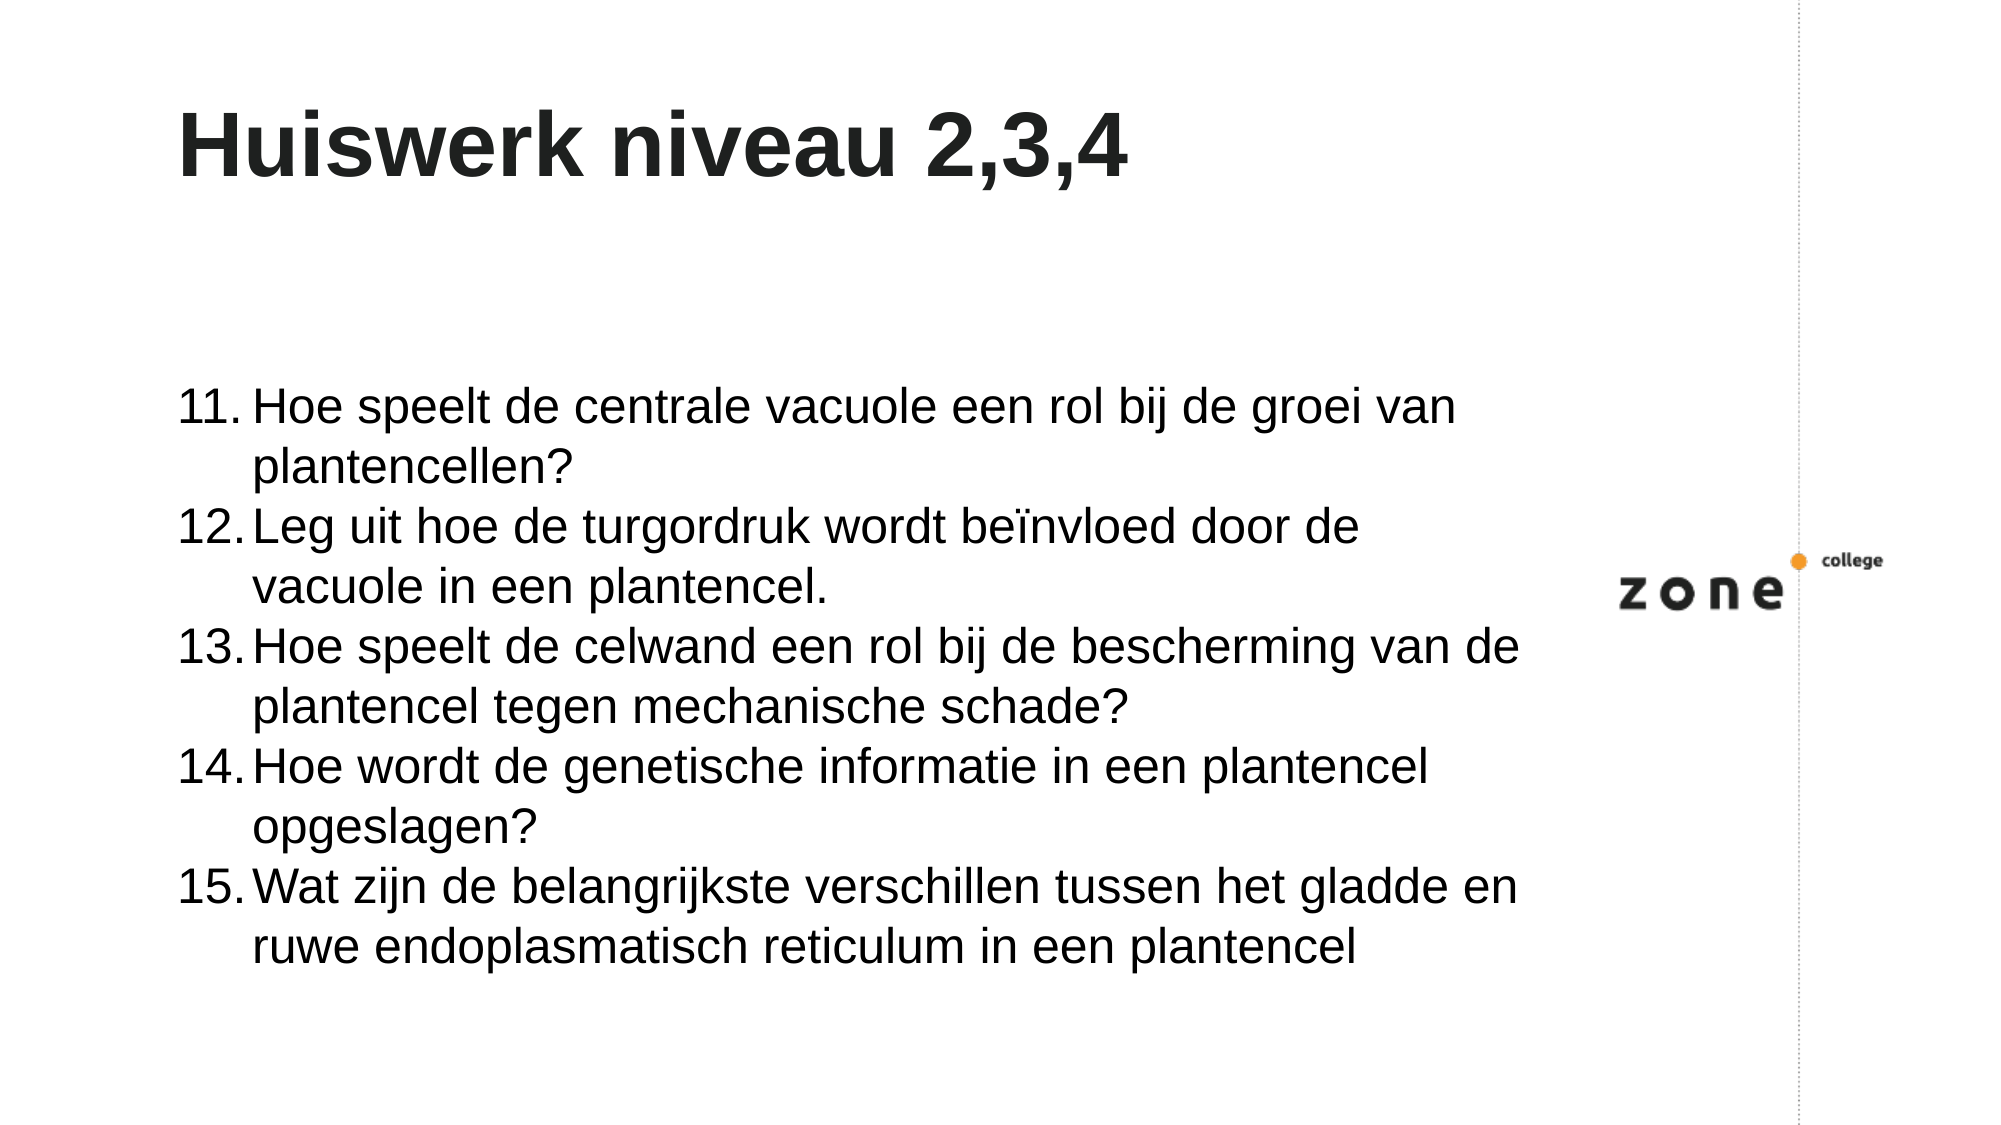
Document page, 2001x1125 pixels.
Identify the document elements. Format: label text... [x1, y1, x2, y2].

picture [1596, 0, 2001, 1125]
list Hoe speelt de centrale vacuole een rol bij de groei van plantencellen? Leg uit hoe de turgordruk wordt beïnvloed door de vacuole in een plantencel. Hoe speelt de celwand een rol bij de bescherming van de plantencel tegen mechanische schade? Hoe wordt de genetische informatie in een plantencel opgeslagen? Wat zijn de belangrijkste verschillen tussen het gladde en ruwe endoplasmatisch reticulum in een plantencel [177, 313, 1539, 1091]
title Huiswerk niveau 2,3,4 [177, 97, 1471, 261]
